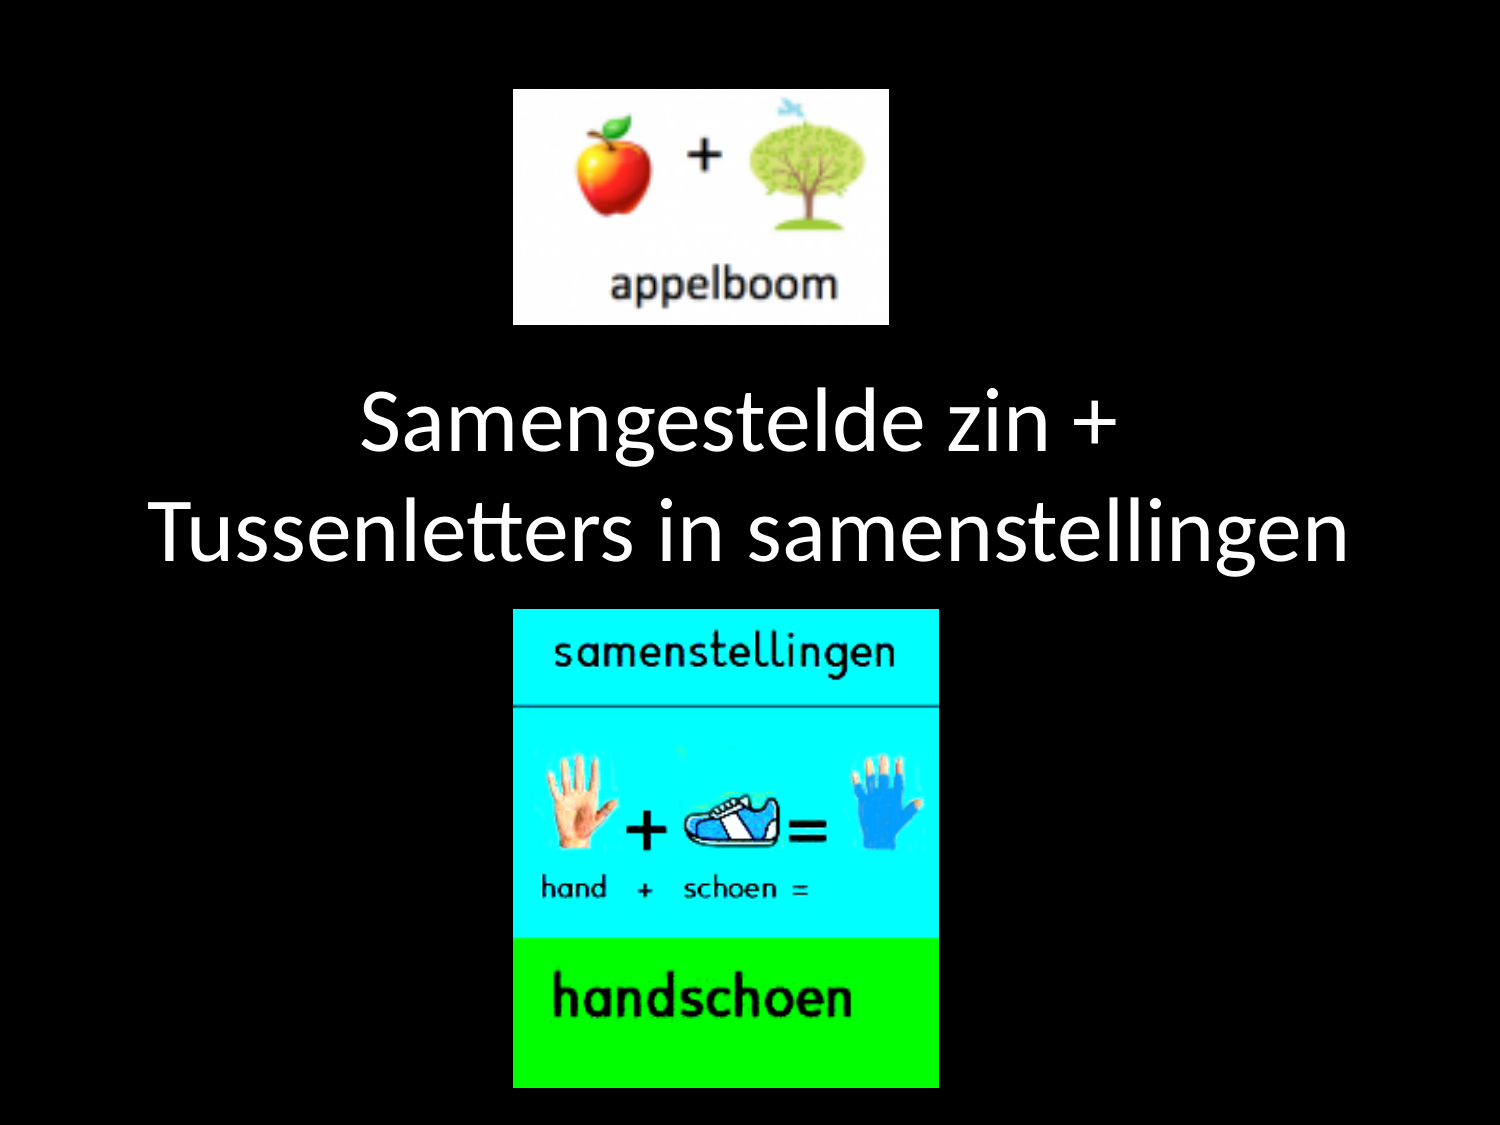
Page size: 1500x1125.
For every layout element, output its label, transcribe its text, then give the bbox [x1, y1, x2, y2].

picture [513, 89, 889, 325]
title Samengestelde zin + Tussenletters in samenstellingen [112, 349, 1388, 591]
picture [513, 609, 940, 1088]
